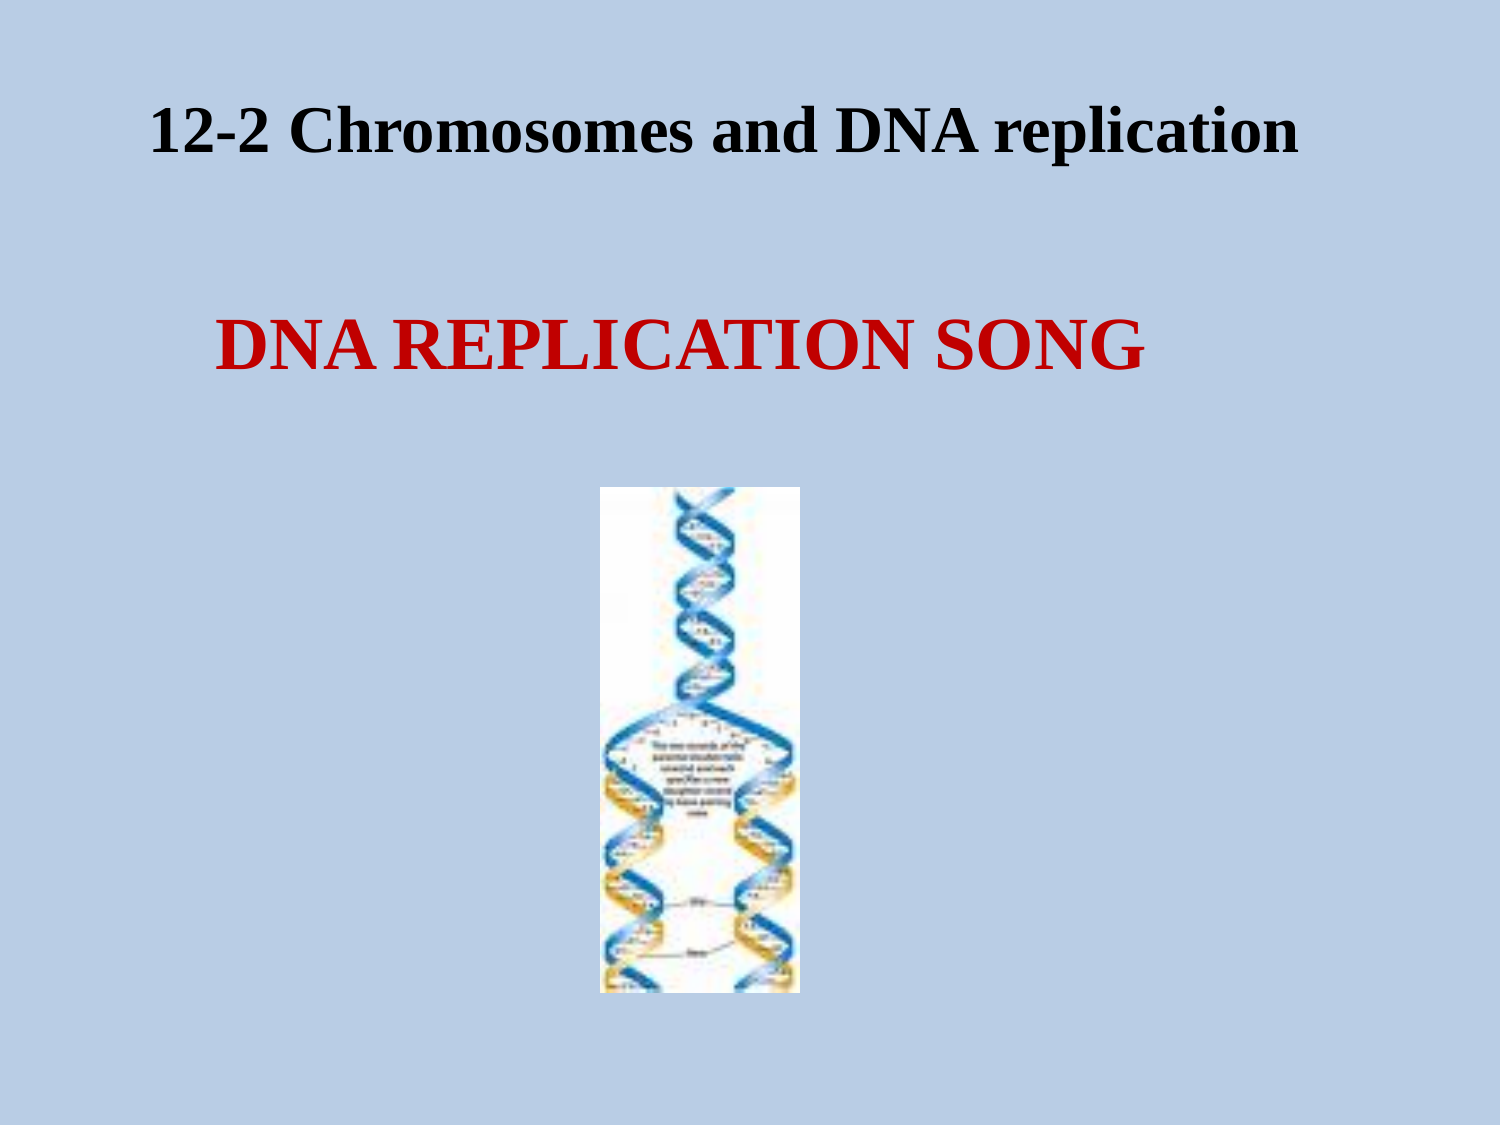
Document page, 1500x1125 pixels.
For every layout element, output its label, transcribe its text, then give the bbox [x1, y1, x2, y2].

text_box DNA REPLICATION SONG [162, 287, 1200, 438]
text_box 12-2 Chromosomes and DNA replication [112, 78, 1338, 174]
picture [599, 487, 801, 993]
